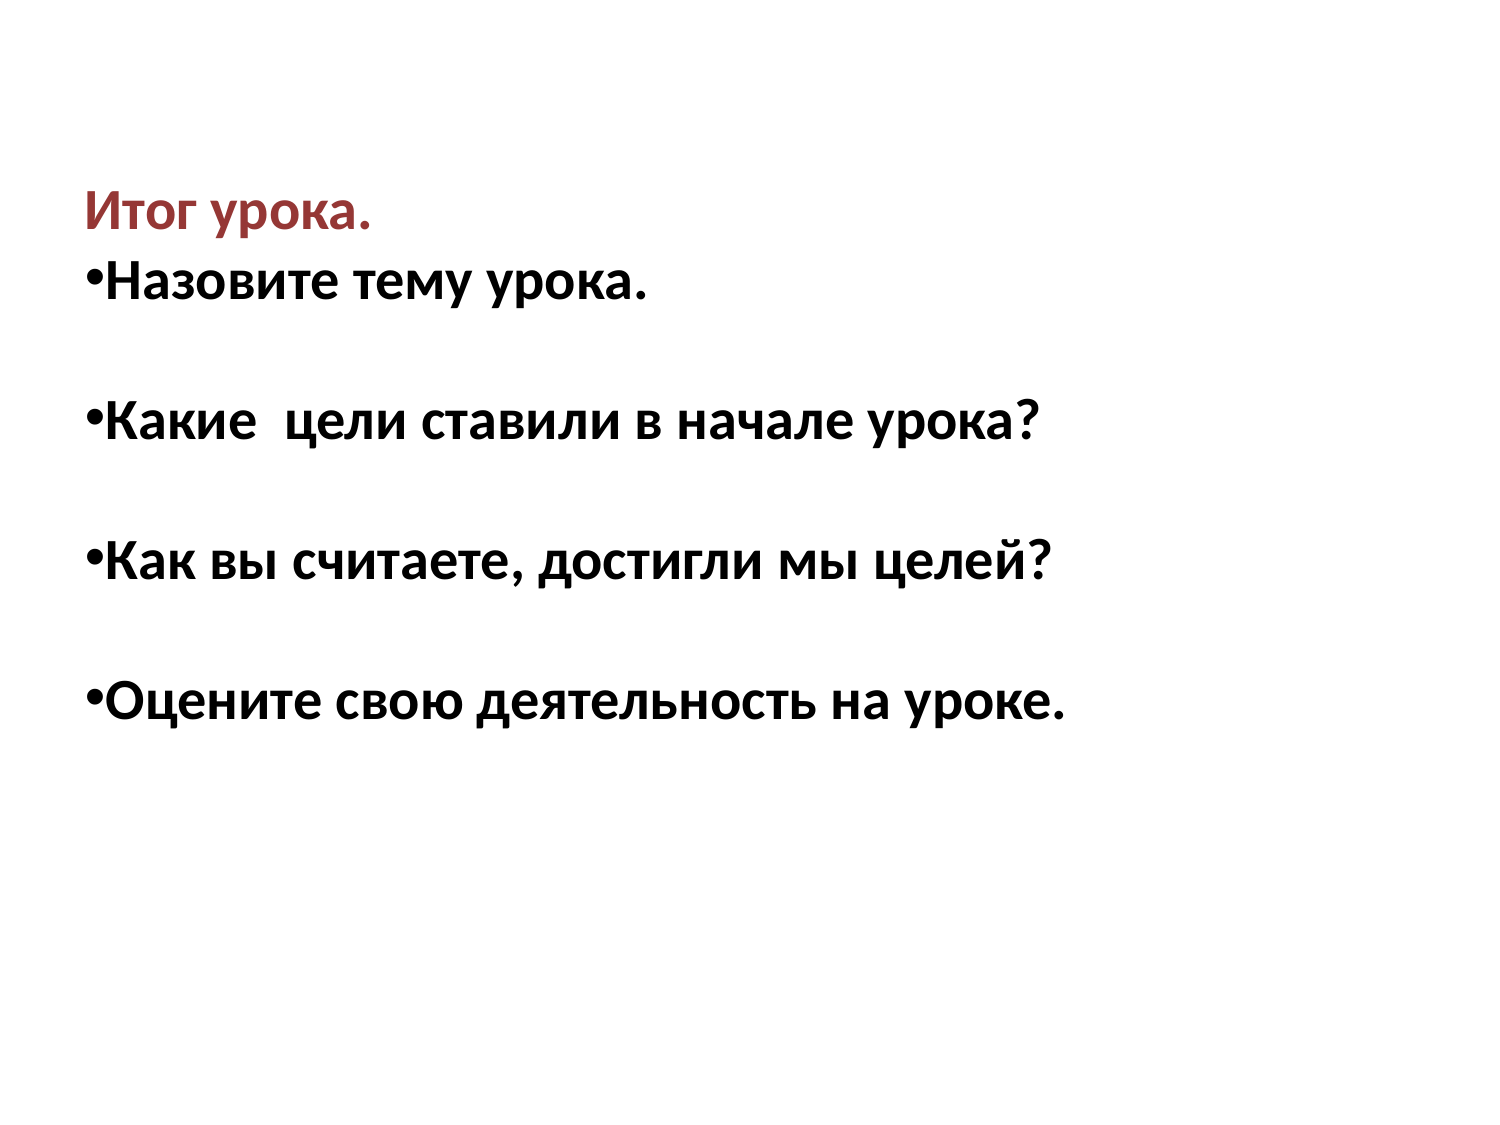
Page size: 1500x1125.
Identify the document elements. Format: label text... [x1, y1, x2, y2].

text_box Итог урока. Назовите тему урока. Какие цели ставили в начале урока? Как вы считаете, достигли мы целей? Оцените свою деятельность на уроке. [70, 164, 1372, 809]
